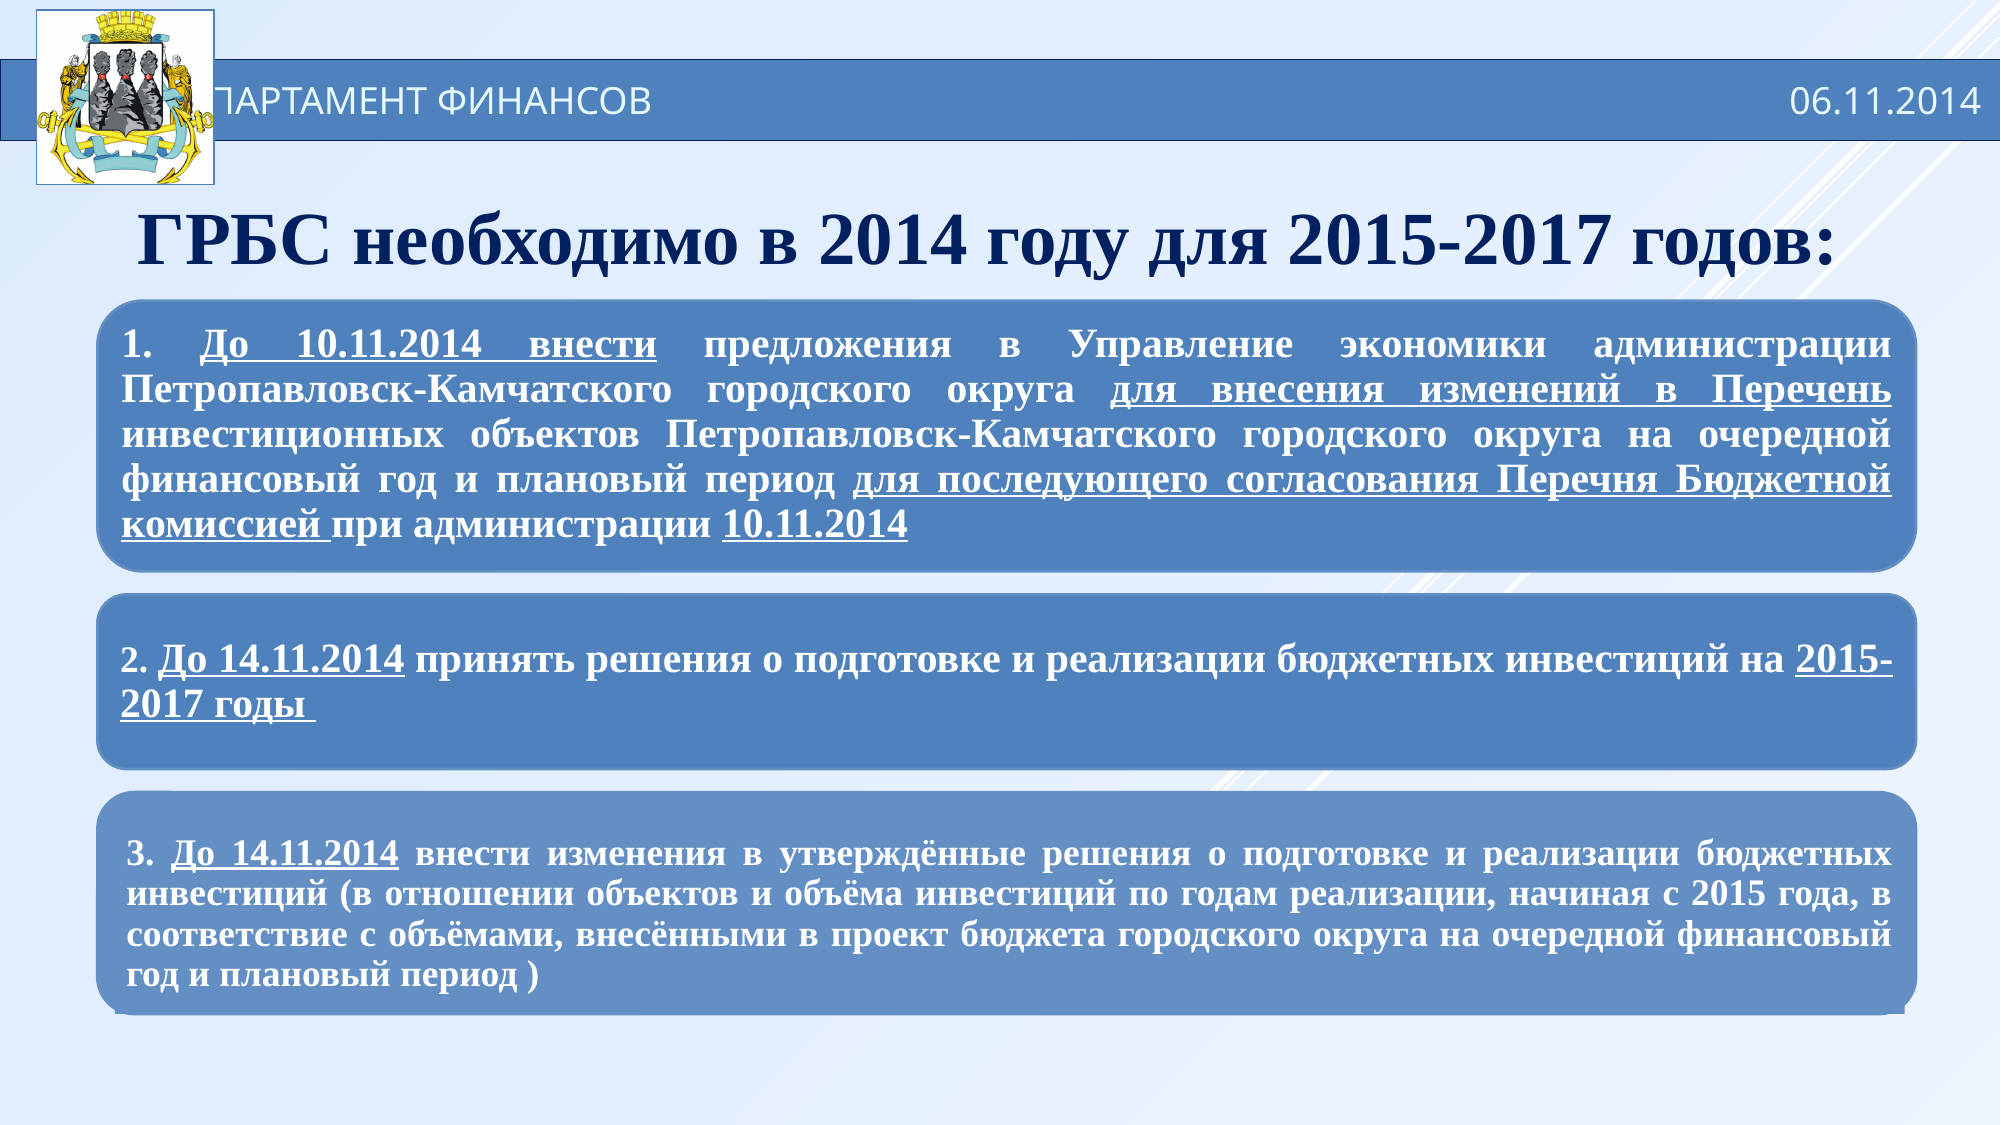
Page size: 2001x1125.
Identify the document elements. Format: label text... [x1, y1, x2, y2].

title ГРБС необходимо в 2014 году для 2015-2017 годов: [0, 184, 1976, 288]
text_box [97, 594, 1917, 770]
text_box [97, 300, 1917, 572]
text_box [97, 791, 1917, 1015]
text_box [0, 10, 2000, 184]
